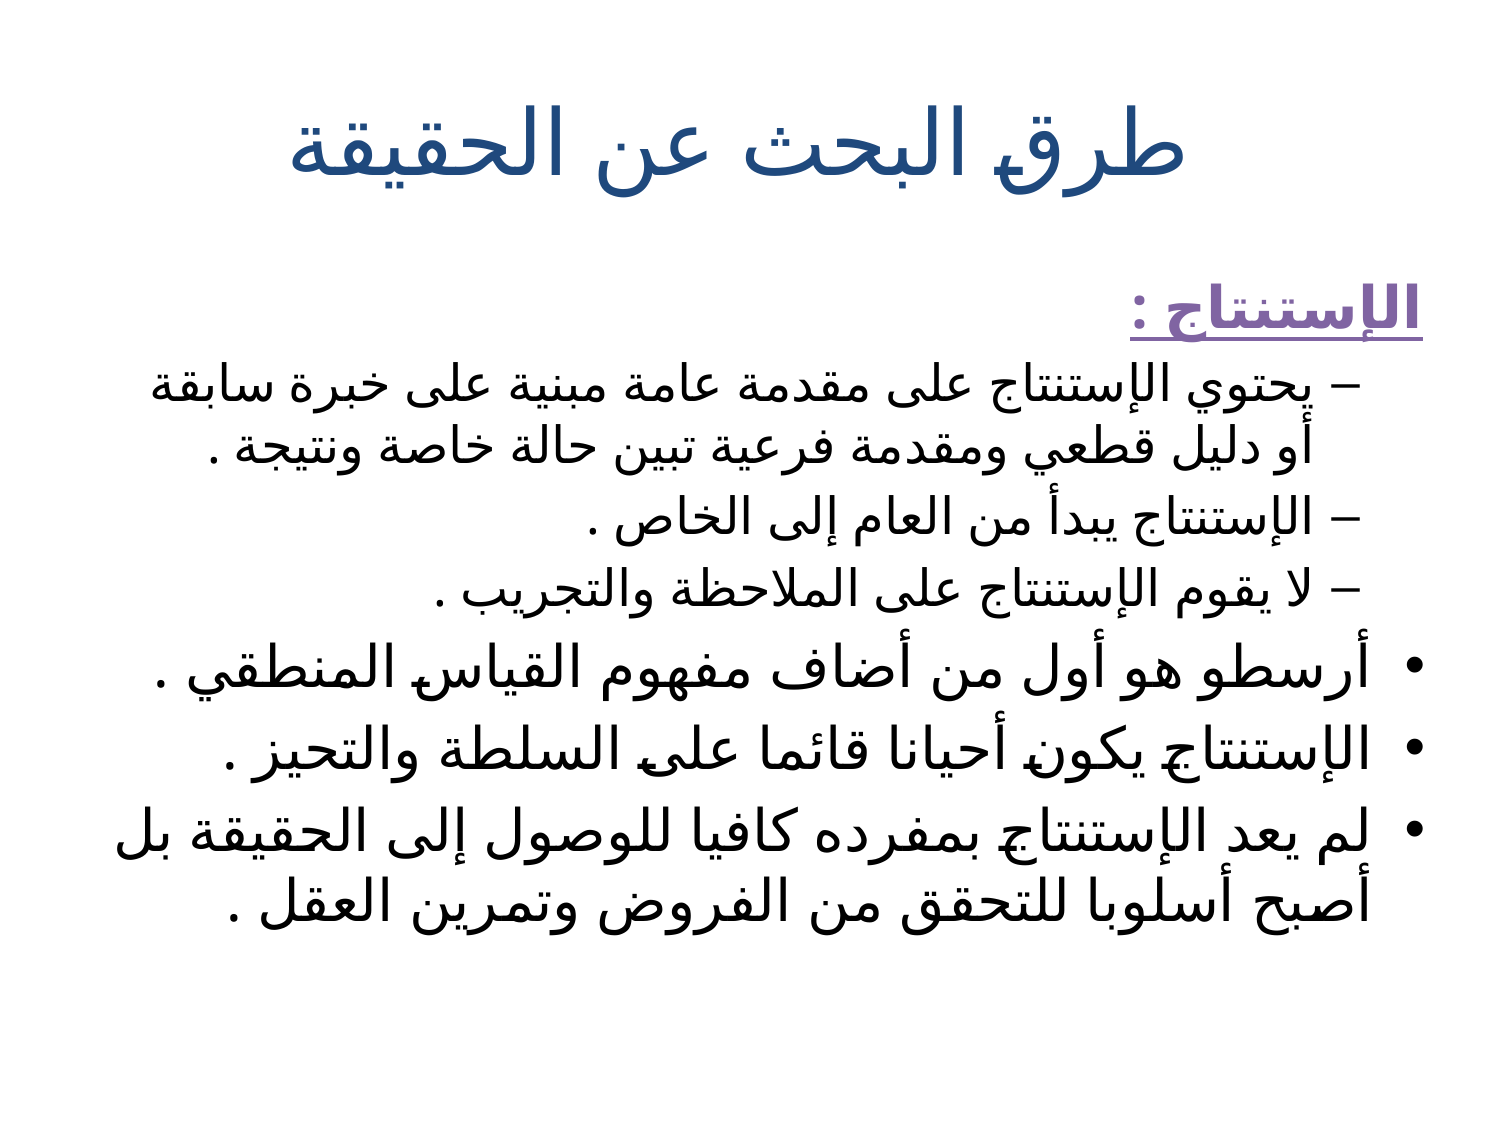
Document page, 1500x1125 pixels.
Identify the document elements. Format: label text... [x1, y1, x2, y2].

list الإستنتاج : يحتوي الإستنتاج على مقدمة عامة مبنية على خبرة سابقة أو دليل قطعي ومقدمة فرعية تبين حالة خاصة ونتيجة . الإستنتاج يبدأ من العام إلى الخاص . لا يقوم الإستنتاج على الملاحظة والتجريب . أرسطو هو أول من أضاف مفهوم القياس المنطقي . الإستنتاج يكون أحيانا قائما على السلطة والتحيز . لم يعد الإستنتاج بمفرده كافيا للوصول إلى الحقيقة بل أصبح أسلوبا للتحقق من الفروض وتمرين العقل . [87, 262, 1438, 1005]
title طرق البحث عن الحقيقة [75, 45, 1425, 233]
